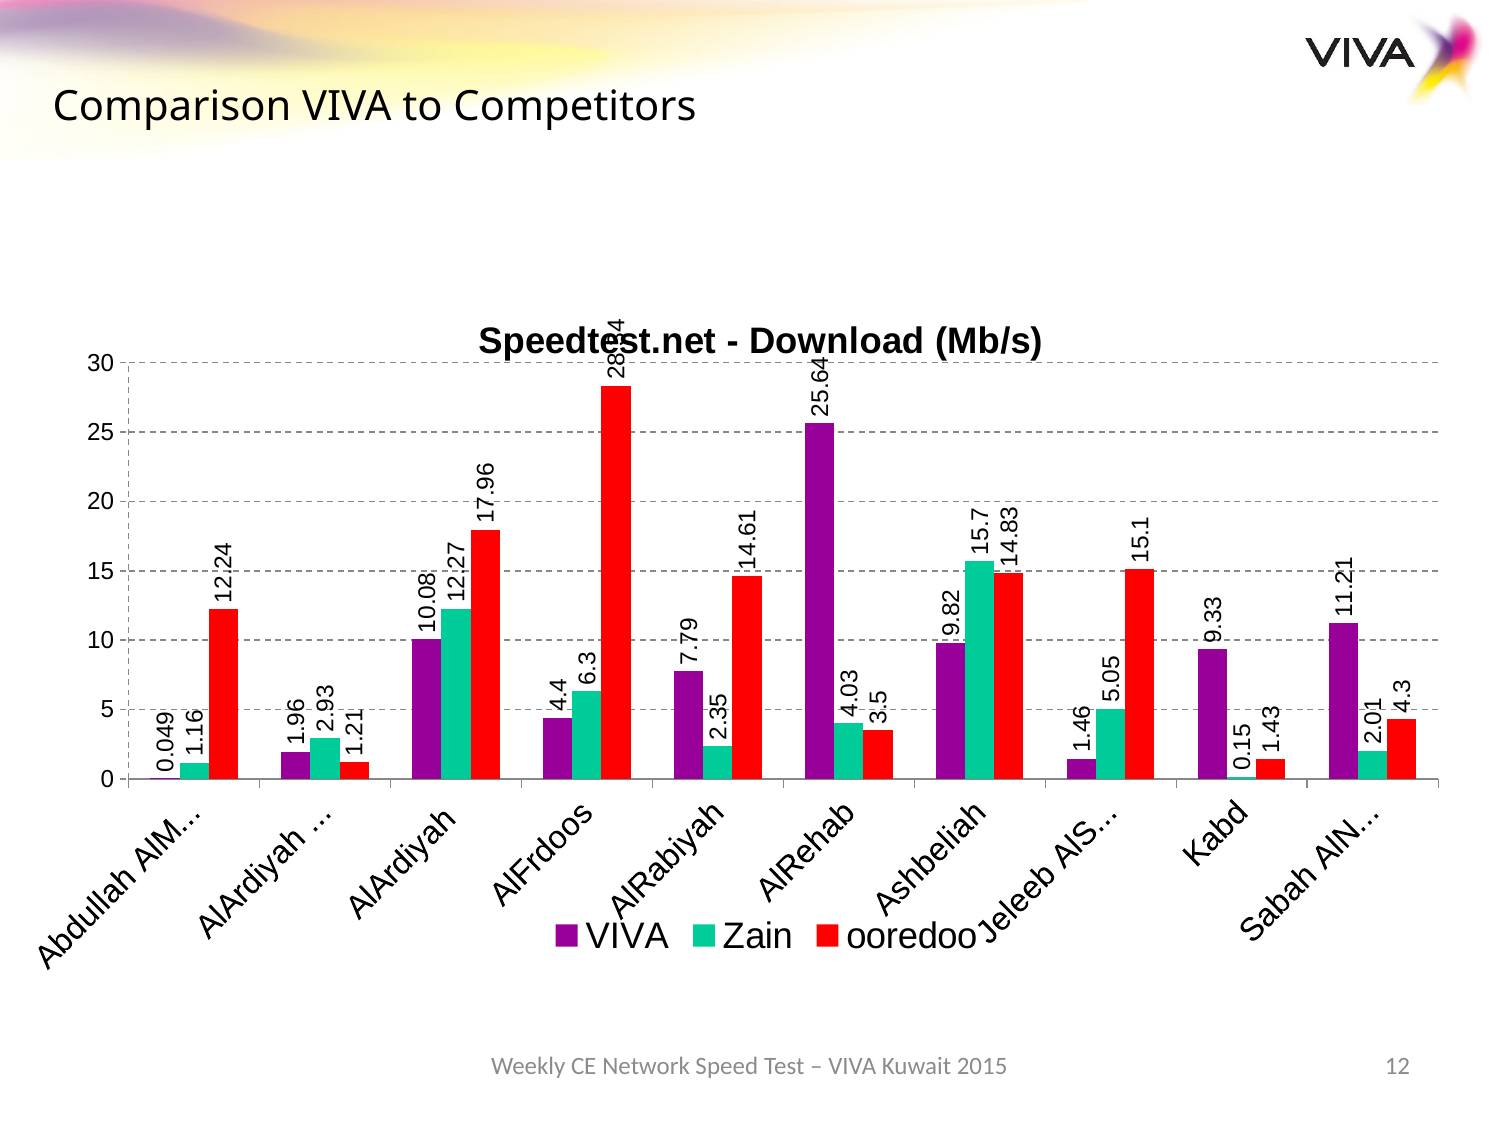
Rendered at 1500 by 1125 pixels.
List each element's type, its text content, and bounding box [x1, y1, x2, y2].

text_box 12 [1074, 1042, 1425, 1103]
picture [0, 0, 1089, 160]
text_box Comparison VIVA to Competitors [37, 24, 1278, 184]
picture [1300, 12, 1485, 105]
chart [27, 287, 1463, 976]
text_box Weekly CE Network Speed Test – VIVA Kuwait 2015 [205, 1042, 1074, 1103]
